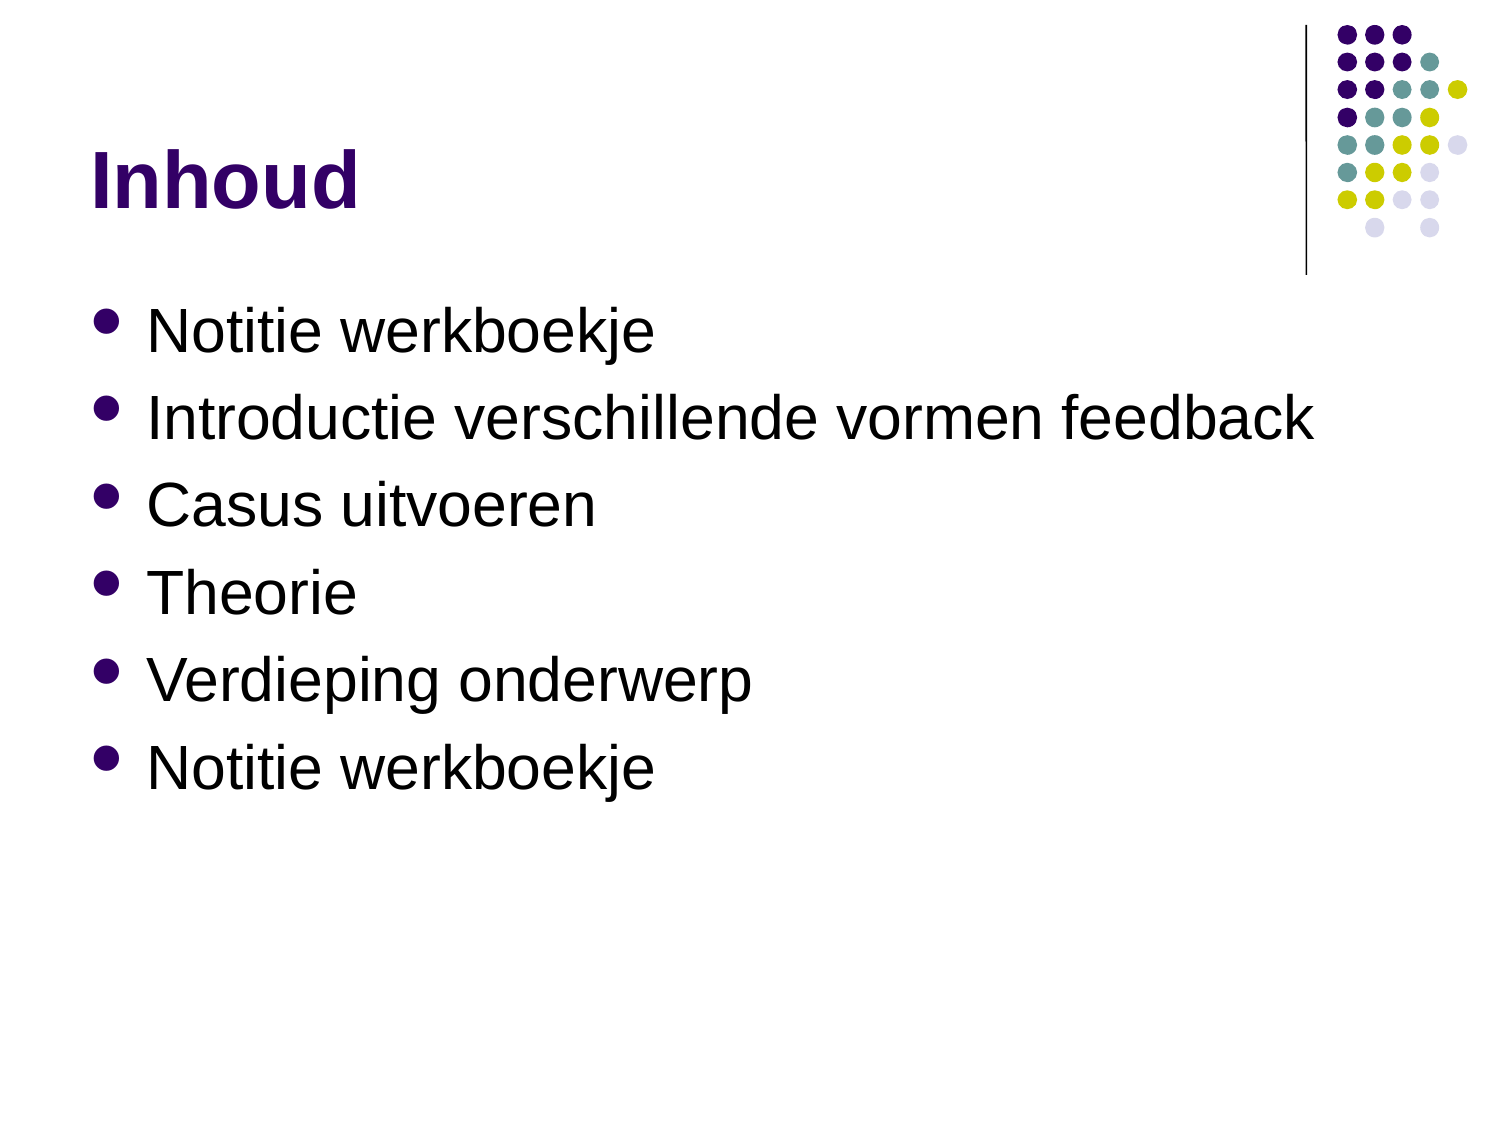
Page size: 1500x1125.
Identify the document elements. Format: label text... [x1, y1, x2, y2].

list Notitie werkboekje Introductie verschillende vormen feedback Casus uitvoeren Theorie Verdieping onderwerp Notitie werkboekje [75, 282, 1425, 1006]
title Inhoud [75, 20, 1313, 233]
